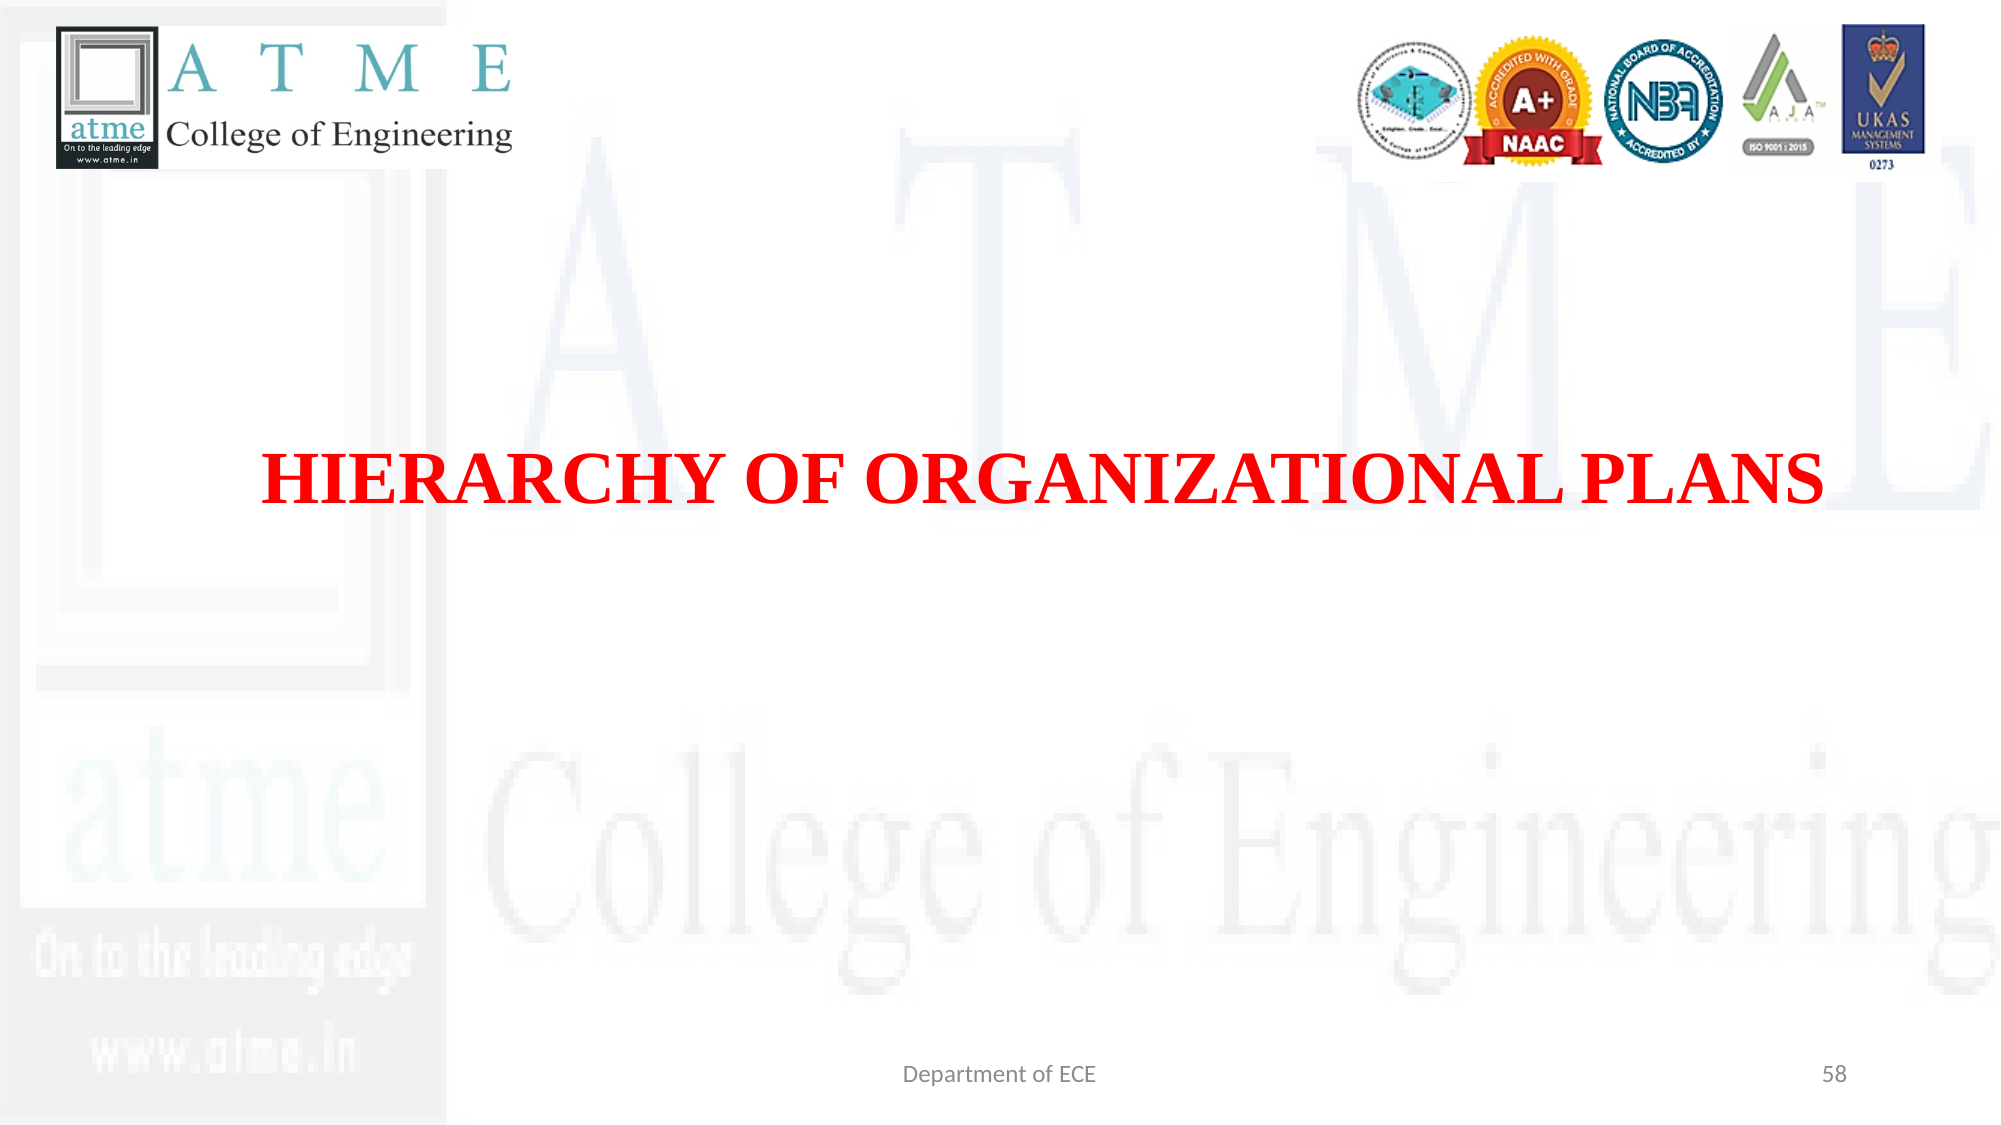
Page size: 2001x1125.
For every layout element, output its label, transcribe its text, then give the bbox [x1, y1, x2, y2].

text_box HIERARCHY OF ORGANIZATIONAL PLANS [246, 420, 1843, 526]
picture [1352, 24, 1941, 186]
picture [56, 26, 512, 169]
slide_number 58 [1412, 1042, 1863, 1103]
footer Department of ECE [662, 1042, 1338, 1103]
